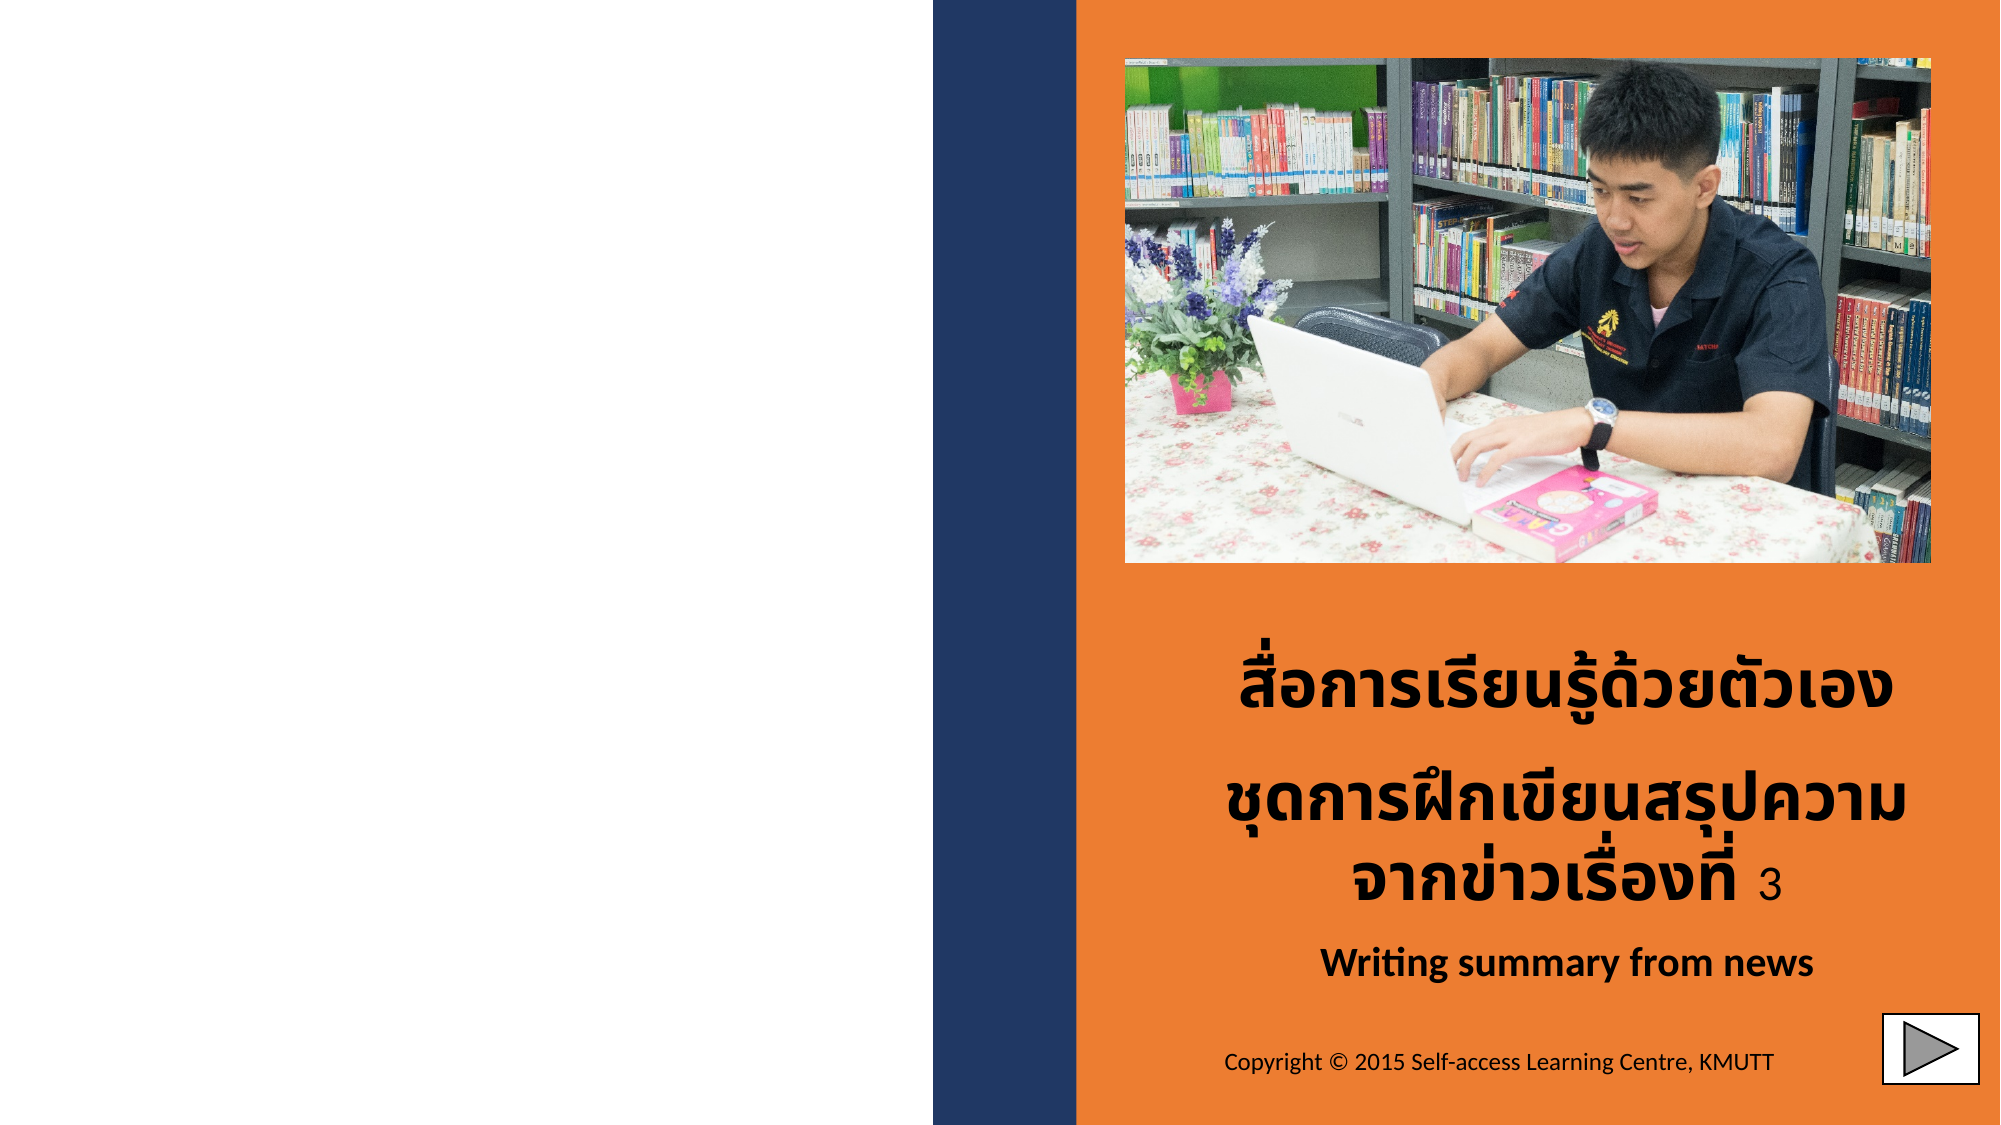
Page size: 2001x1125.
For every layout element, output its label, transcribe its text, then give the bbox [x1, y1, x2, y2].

text_box [932, 0, 1077, 1125]
text_box สื่อการเรียนรู้ด้วยตัวเอง ชุดการฝึกเขียนสรุปความจากข่าวเรื่องที่ 3 Writing summary from news [1203, 632, 1931, 994]
text_box [1077, 0, 2000, 1125]
text_box [1882, 1013, 1980, 1085]
picture [1125, 58, 1931, 563]
text_box Copyright © 2015 Self-access Learning Centre, KMUTT [1207, 1036, 1849, 1084]
